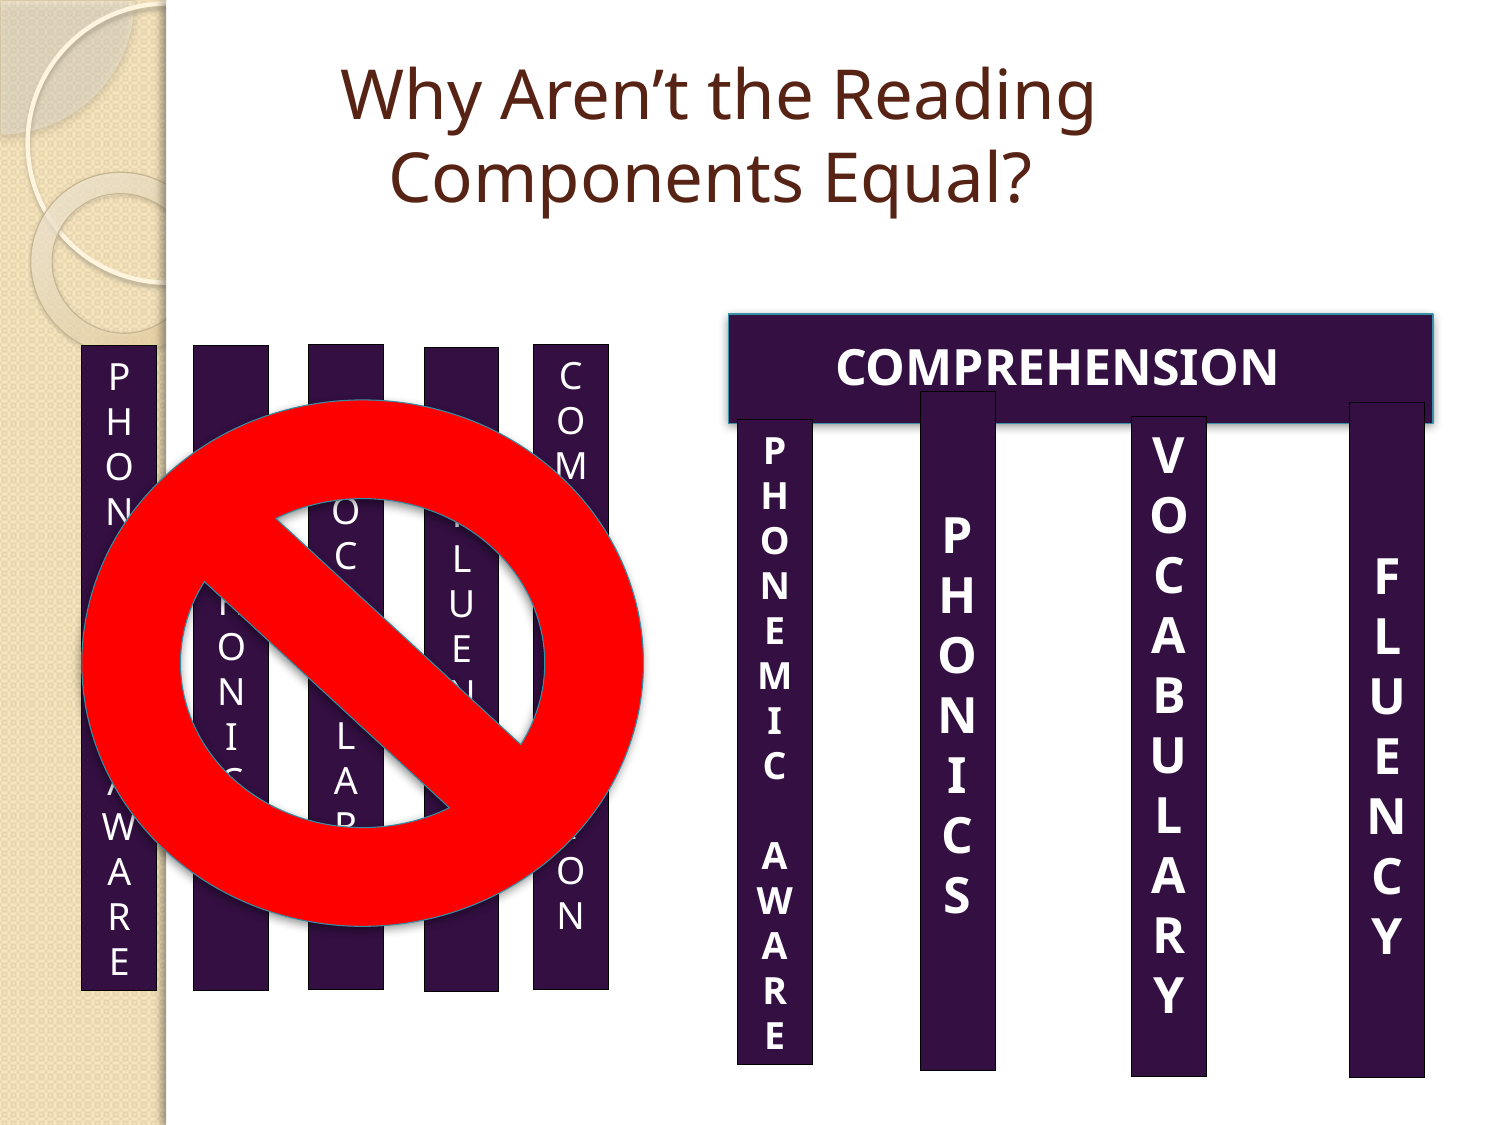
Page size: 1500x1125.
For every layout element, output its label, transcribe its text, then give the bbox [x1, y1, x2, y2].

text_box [728, 313, 1434, 1085]
text_box [616, 547, 645, 779]
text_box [81, 344, 609, 999]
title Why Aren’t the Reading Components Equal? [259, 41, 1198, 225]
